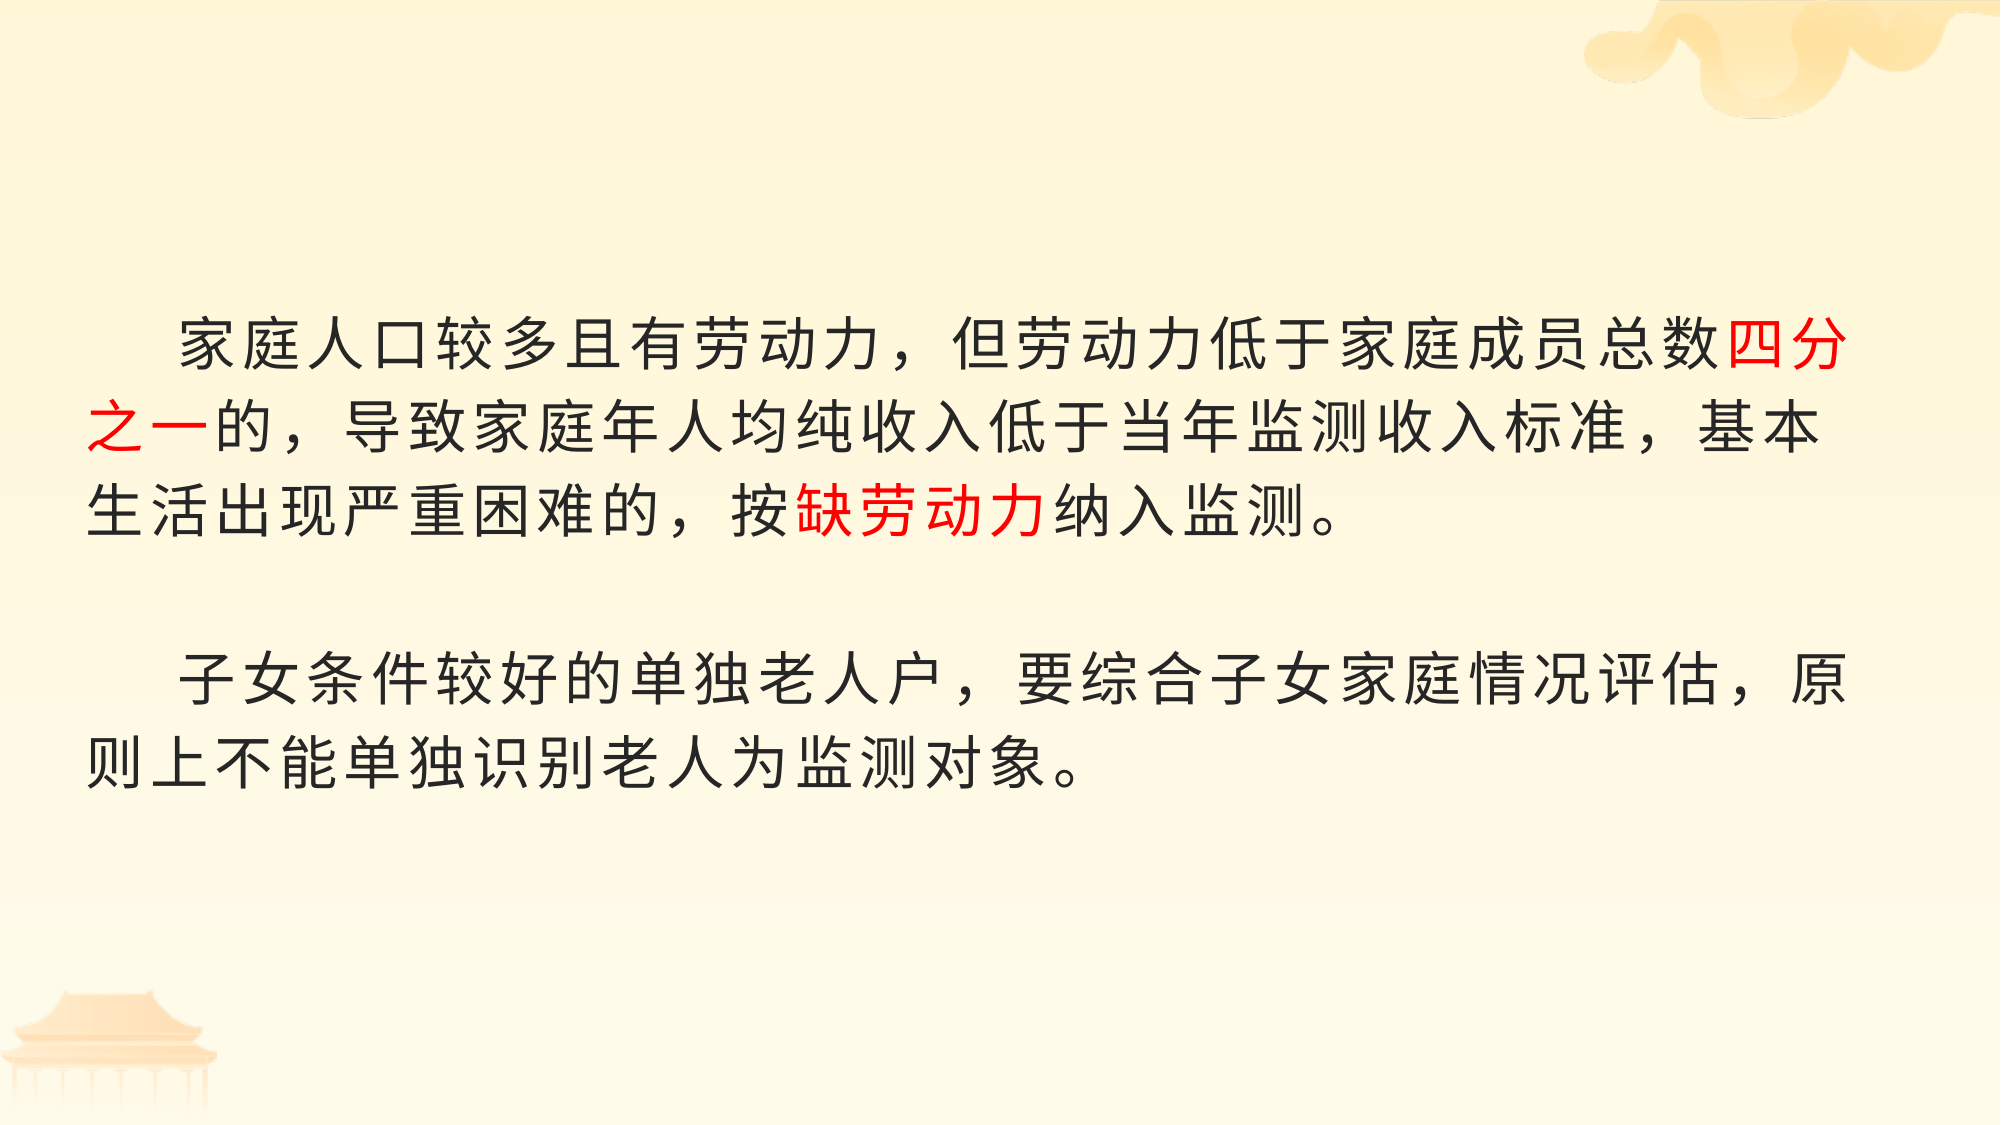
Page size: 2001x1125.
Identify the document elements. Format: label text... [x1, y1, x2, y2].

text_box 家庭人口较多且有劳动力，但劳动力低于家庭成员总数四分之一的，导致家庭年人均纯收入低于当年监测收入标准，基本生活出现严重困难的，按缺劳动力纳入监测。 子女条件较好的单独老人户，要综合子女家庭情况评估，原则上不能单独识别老人为监测对象。 [71, 194, 1871, 1063]
text_box [100, 726, 1900, 1039]
picture [0, 0, 2000, 1125]
